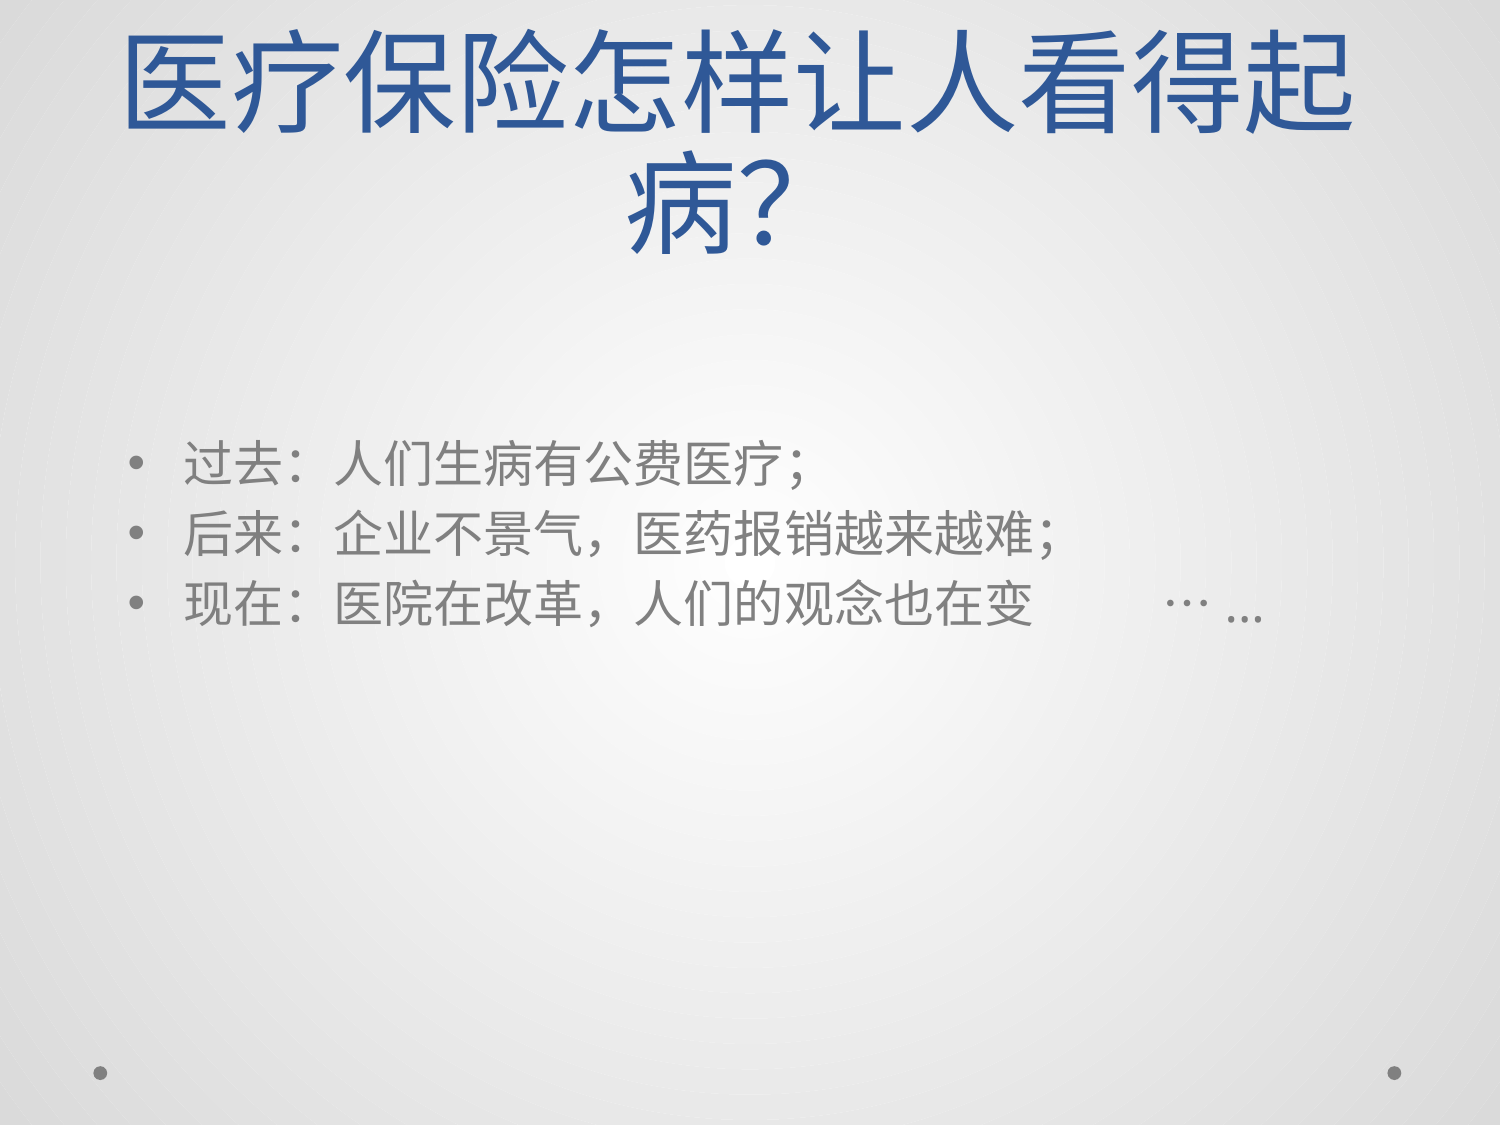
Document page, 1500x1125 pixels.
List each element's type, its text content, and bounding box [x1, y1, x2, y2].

title 医疗保险怎样让人看得起病？ [99, 87, 1375, 275]
list 过去：人们生病有公费医疗； 后来：企业不景气，医药报销越来越难； 现在：医院在改革，人们的观念也在变 …... [112, 425, 1388, 913]
